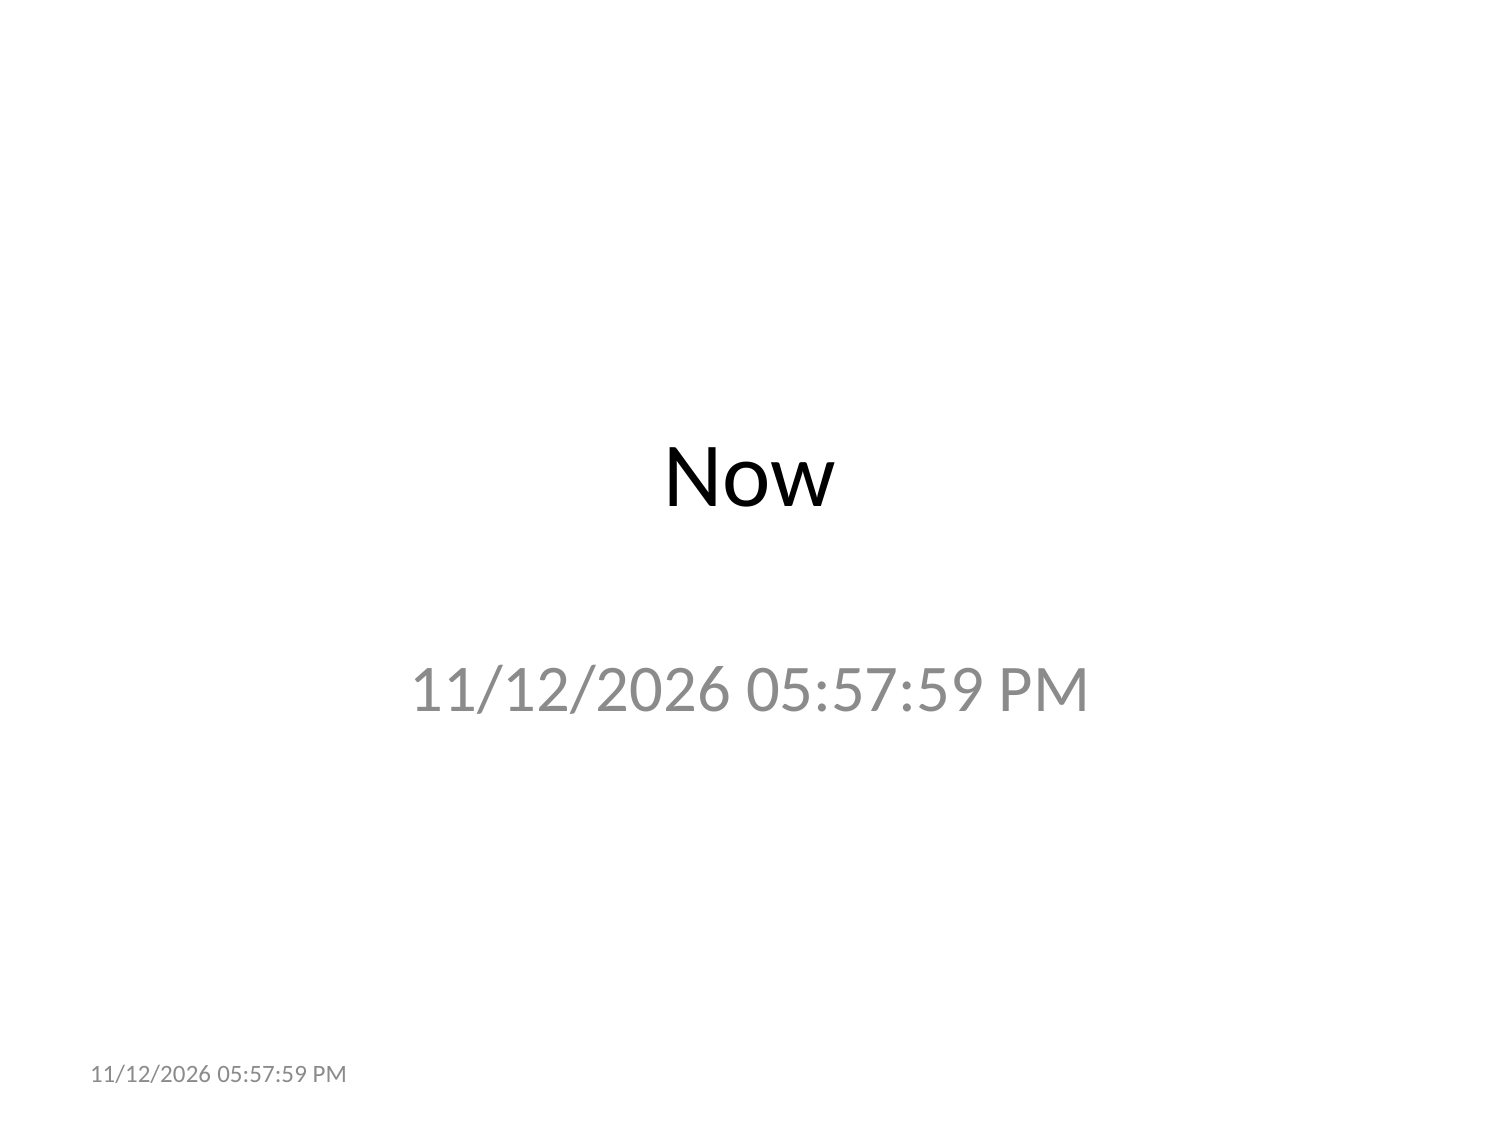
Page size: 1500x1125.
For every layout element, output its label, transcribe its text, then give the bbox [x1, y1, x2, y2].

title Now [112, 349, 1388, 591]
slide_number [75, 1042, 425, 1103]
subtitle 2011-12-19 10:20:04 AM [225, 637, 1275, 925]
